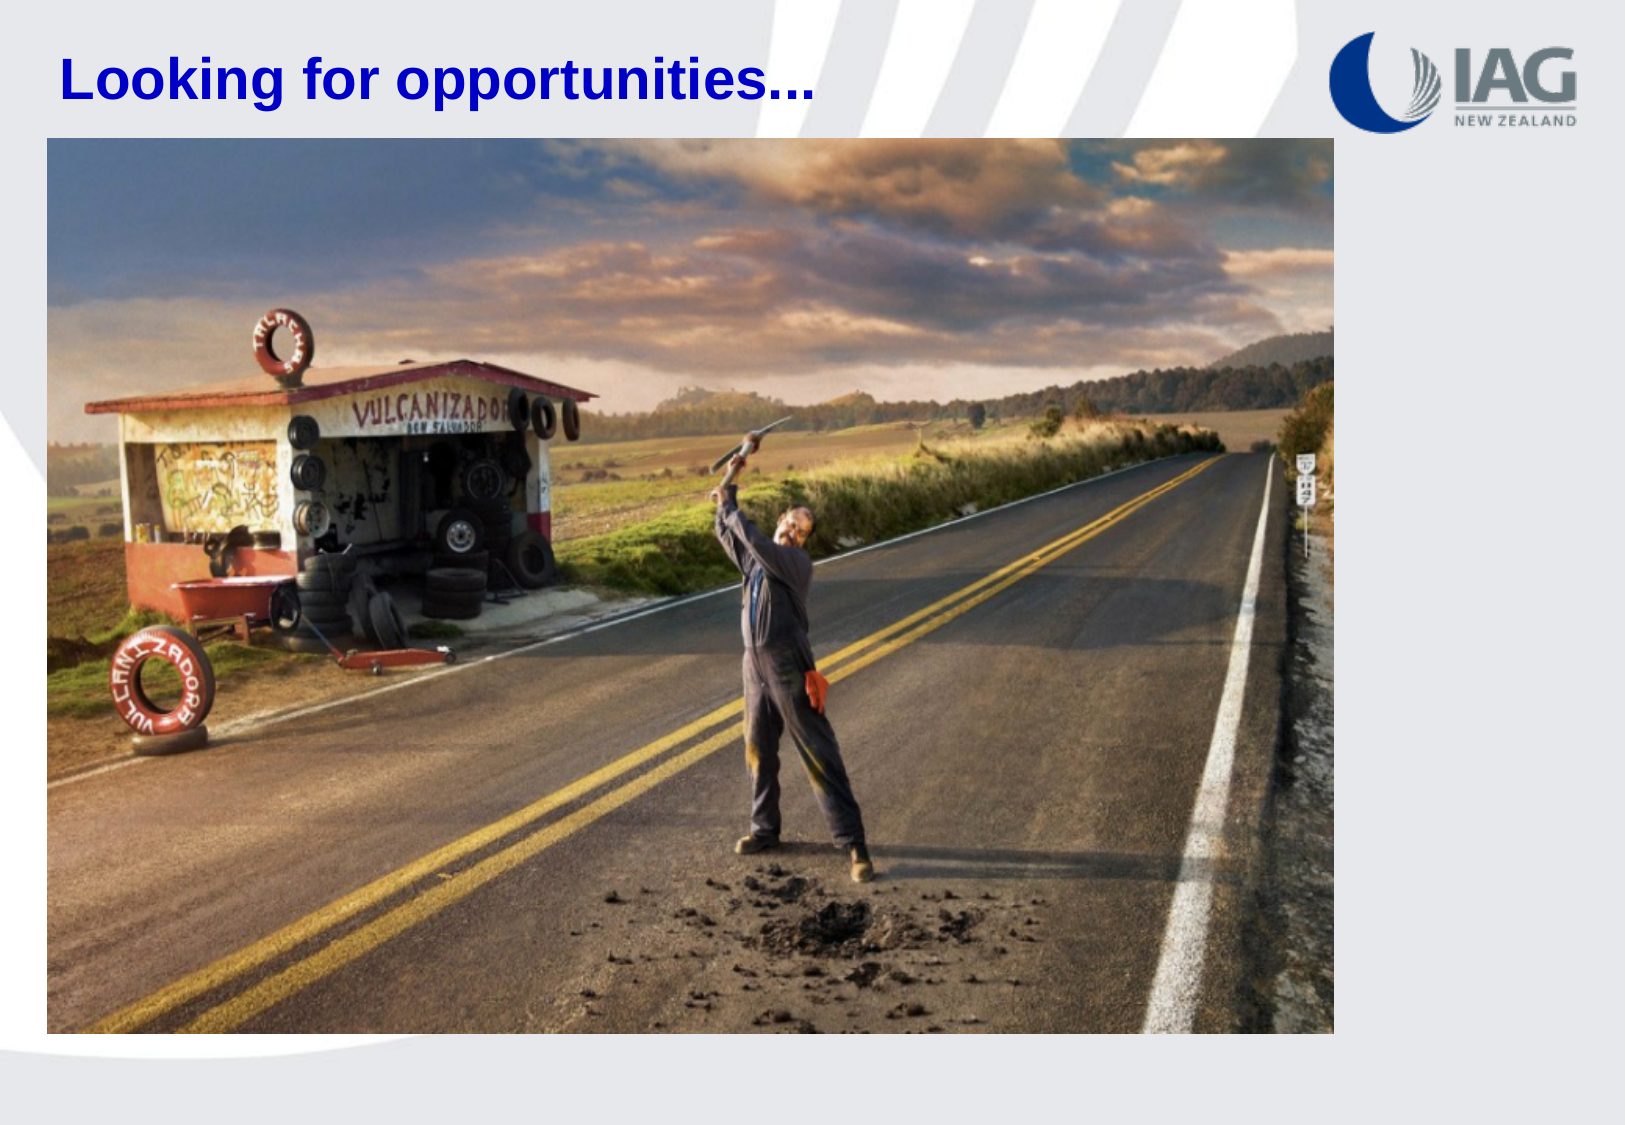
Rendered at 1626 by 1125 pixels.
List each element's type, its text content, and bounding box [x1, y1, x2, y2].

picture [0, 0, 1625, 1125]
title Looking for opportunities... [43, 41, 1230, 131]
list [47, 138, 1334, 1034]
